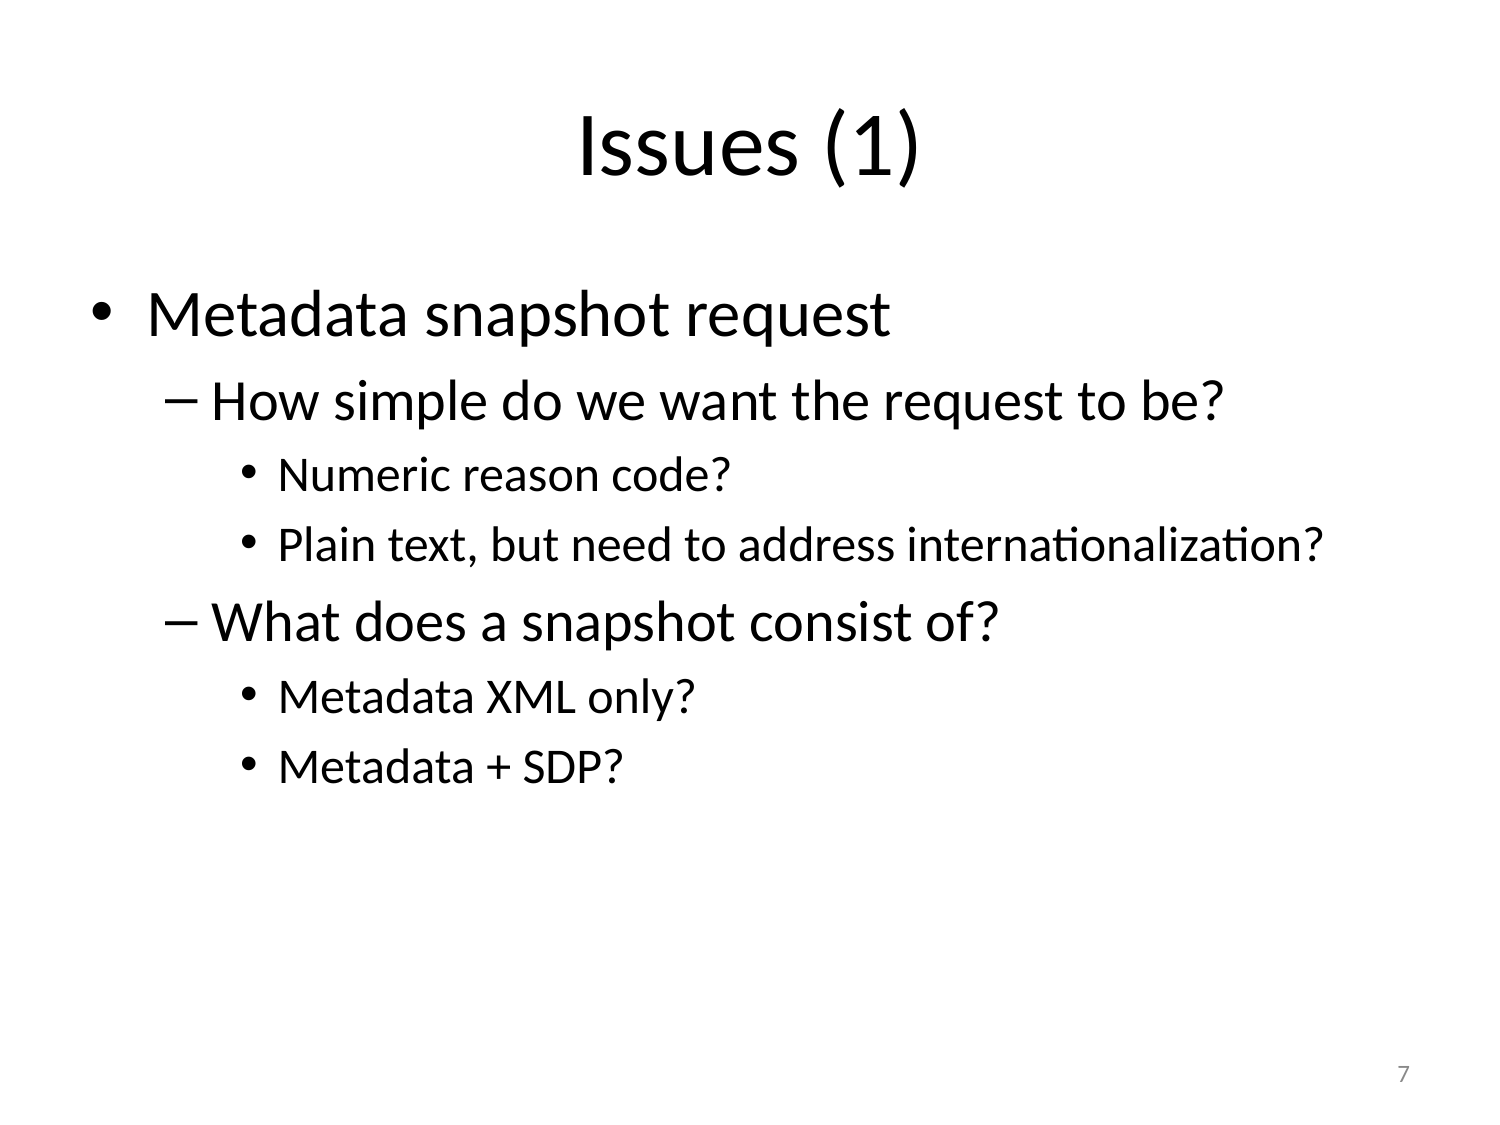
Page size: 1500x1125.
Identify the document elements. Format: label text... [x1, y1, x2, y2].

slide_number 7 [1074, 1042, 1425, 1103]
list Metadata snapshot request How simple do we want the request to be? Numeric reason code? Plain text, but need to address internationalization? What does a snapshot consist of? Metadata XML only? Metadata + SDP? [75, 262, 1425, 1005]
title Issues (1) [75, 45, 1425, 233]
